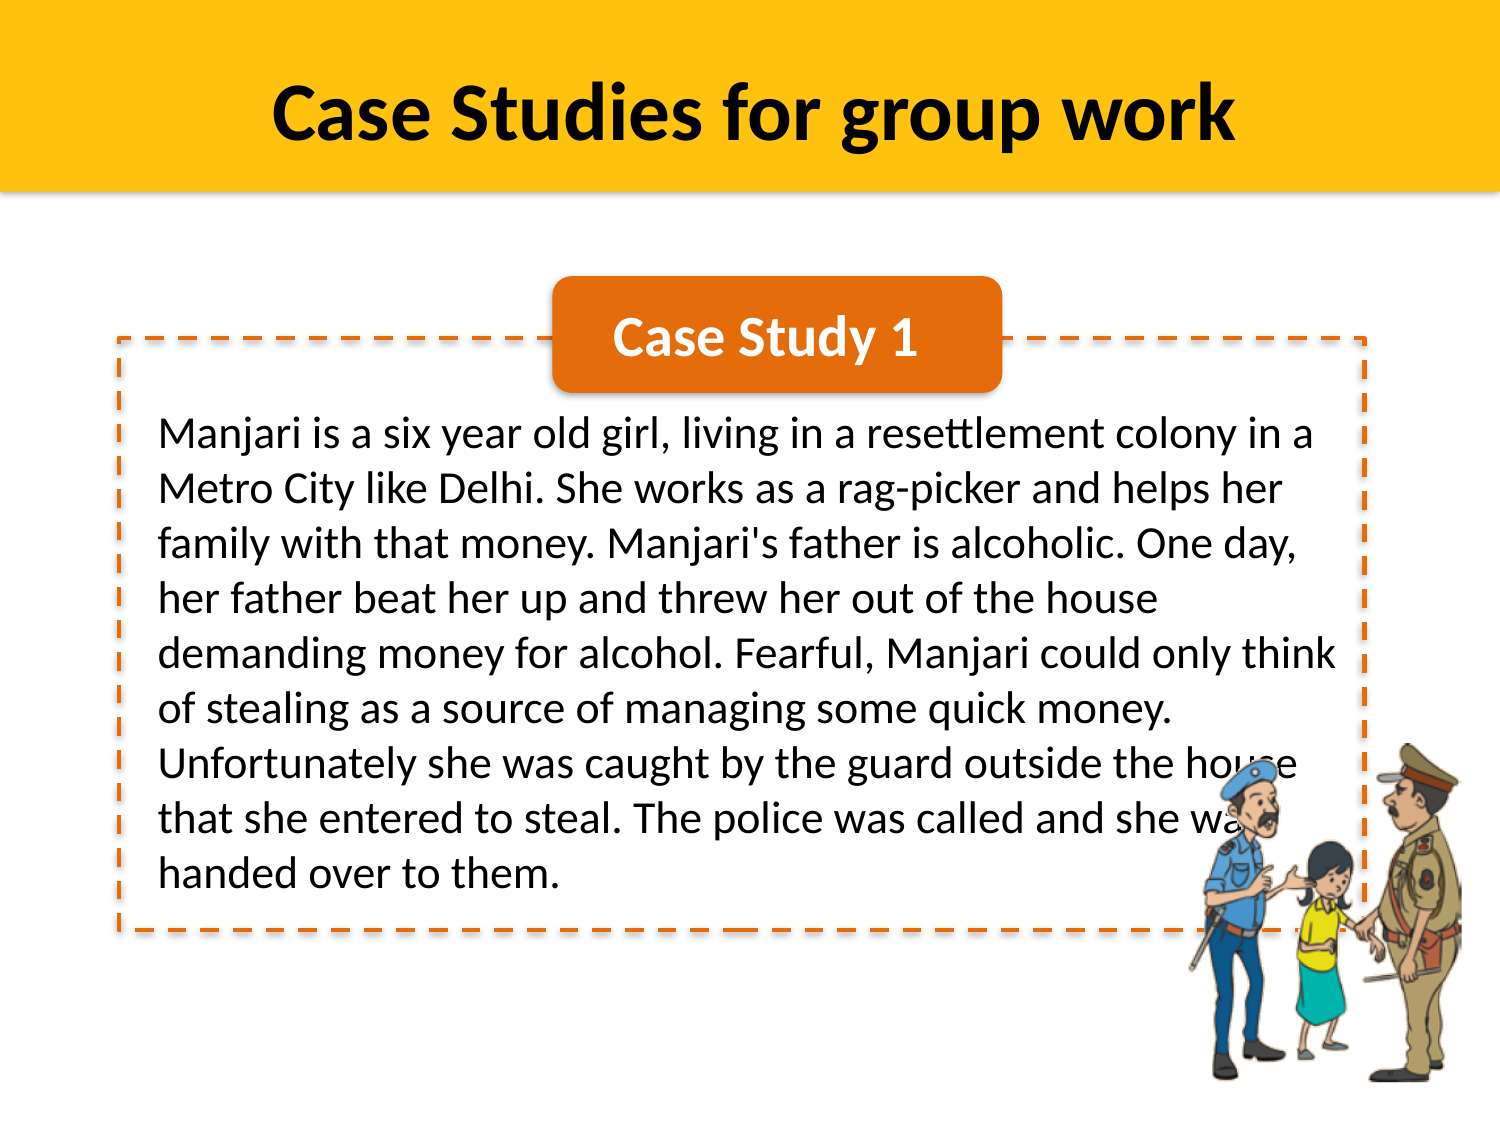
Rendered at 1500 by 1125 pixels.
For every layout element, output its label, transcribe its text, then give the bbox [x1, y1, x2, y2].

text_box [118, 337, 1160, 931]
text_box [551, 275, 1004, 394]
text_box Manjari is a six year old girl, living in a resettlement colony in a Metro City like Delhi. She works as a rag-picker and helps her family with that money. Manjari's father is alcoholic. One day, her father beat her up and threw her out of the house demanding money for alcohol. Fearful, Manjari could only think of stealing as a source of managing some quick money. Unfortunately she was caught by the guard outside the house that she entered to steal. The police was called and she was handed over to them. [142, 395, 1355, 906]
picture [1165, 740, 1500, 1125]
text_box [999, 337, 1365, 738]
text_box Case Studies for group work [4, 49, 1500, 165]
text_box Case Study 1 [552, 290, 981, 376]
